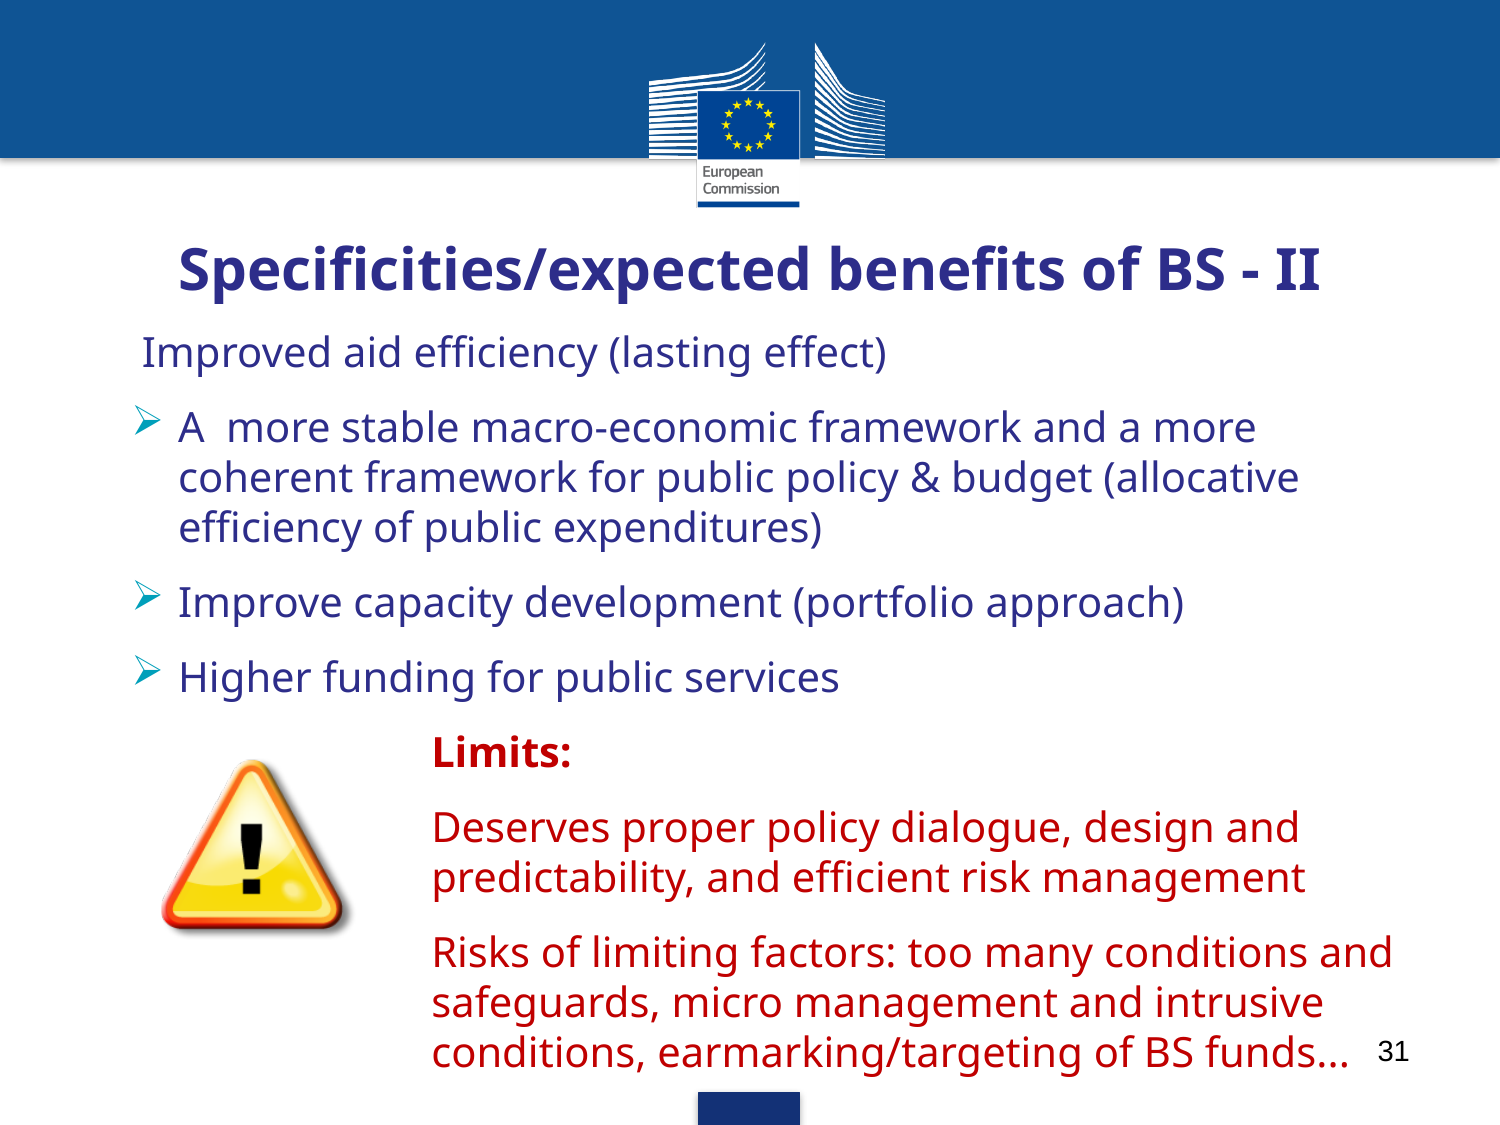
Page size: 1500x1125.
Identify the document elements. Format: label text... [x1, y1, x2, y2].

picture [649, 42, 885, 207]
title Specificities/expected benefits of BS - II [0, 207, 1500, 327]
picture [147, 751, 361, 955]
slide_number 31 [1074, 1024, 1426, 1103]
text_box Improved aid efficiency (lasting effect) A more stable macro-economic framework and a more coherent framework for public policy & budget (allocative efficiency of public expenditures) Improve capacity development (portfolio approach) Higher funding for public services Limits: Deserves proper policy dialogue, design and predictability, and efficient risk management Risks of limiting factors: too many conditions and safeguards, micro management and intrusive conditions, earmarking/targeting of BS funds... [41, 317, 1418, 1125]
